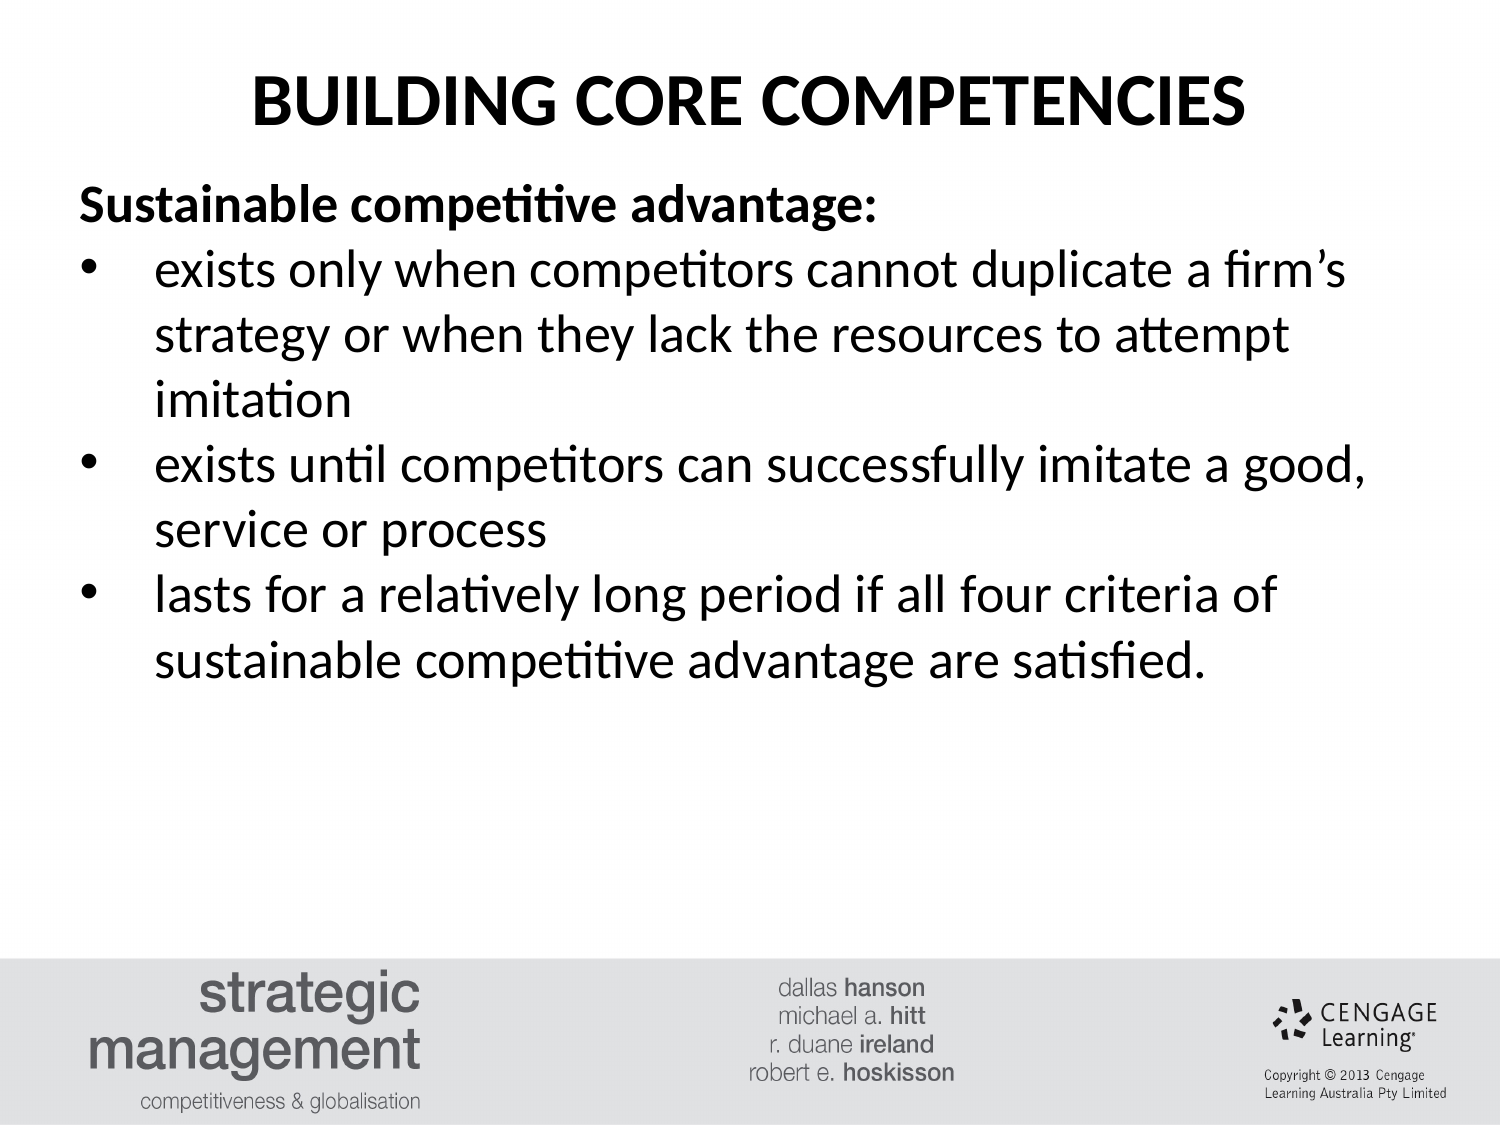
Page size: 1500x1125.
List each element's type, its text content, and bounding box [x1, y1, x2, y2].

picture [0, 0, 1500, 1125]
text_box [187, 929, 1313, 1005]
text_box BUILDING CORE COMPETENCIES [168, 42, 1332, 148]
text_box Sustainable competitive advantage: exists only when competitors cannot duplicate a firm’s strategy or when they lack the resources to attempt imitation exists until competitors can successfully imitate a good, service or process lasts for a relatively long period if all four criteria of sustainable competitive advantage are satisfied. [64, 160, 1412, 929]
